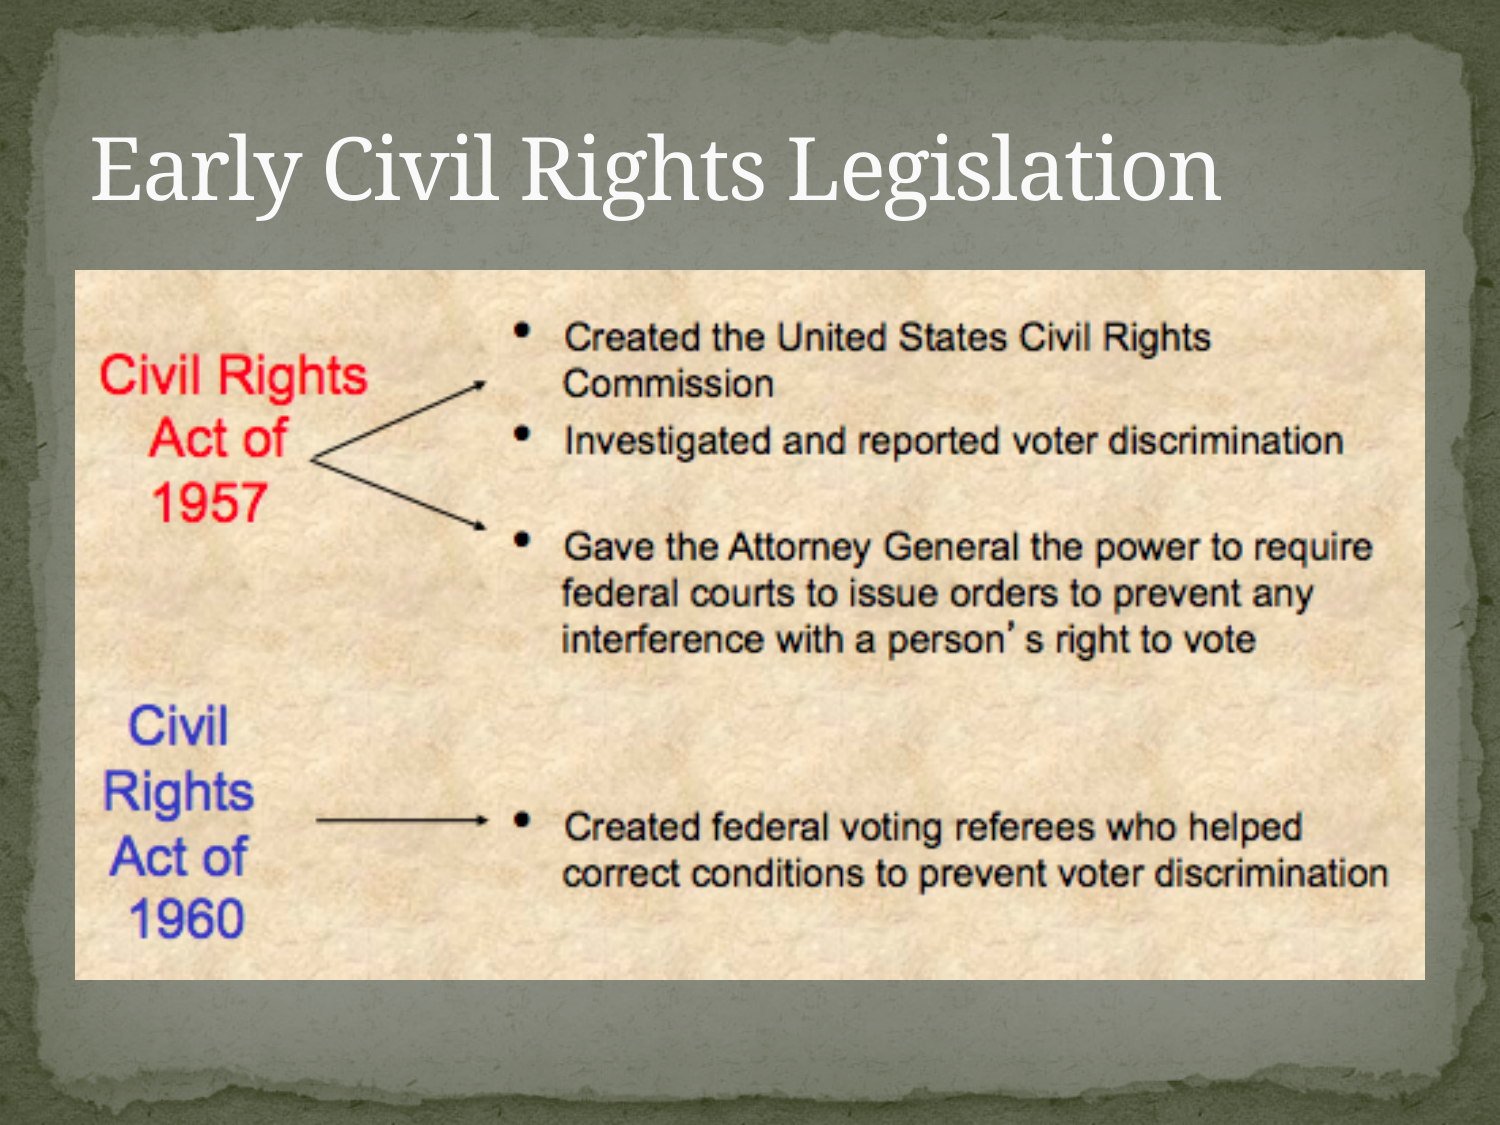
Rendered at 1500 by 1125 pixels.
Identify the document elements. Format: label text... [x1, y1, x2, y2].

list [77, 252, 1424, 998]
title Early Civil Rights Legislation [74, 24, 1425, 225]
